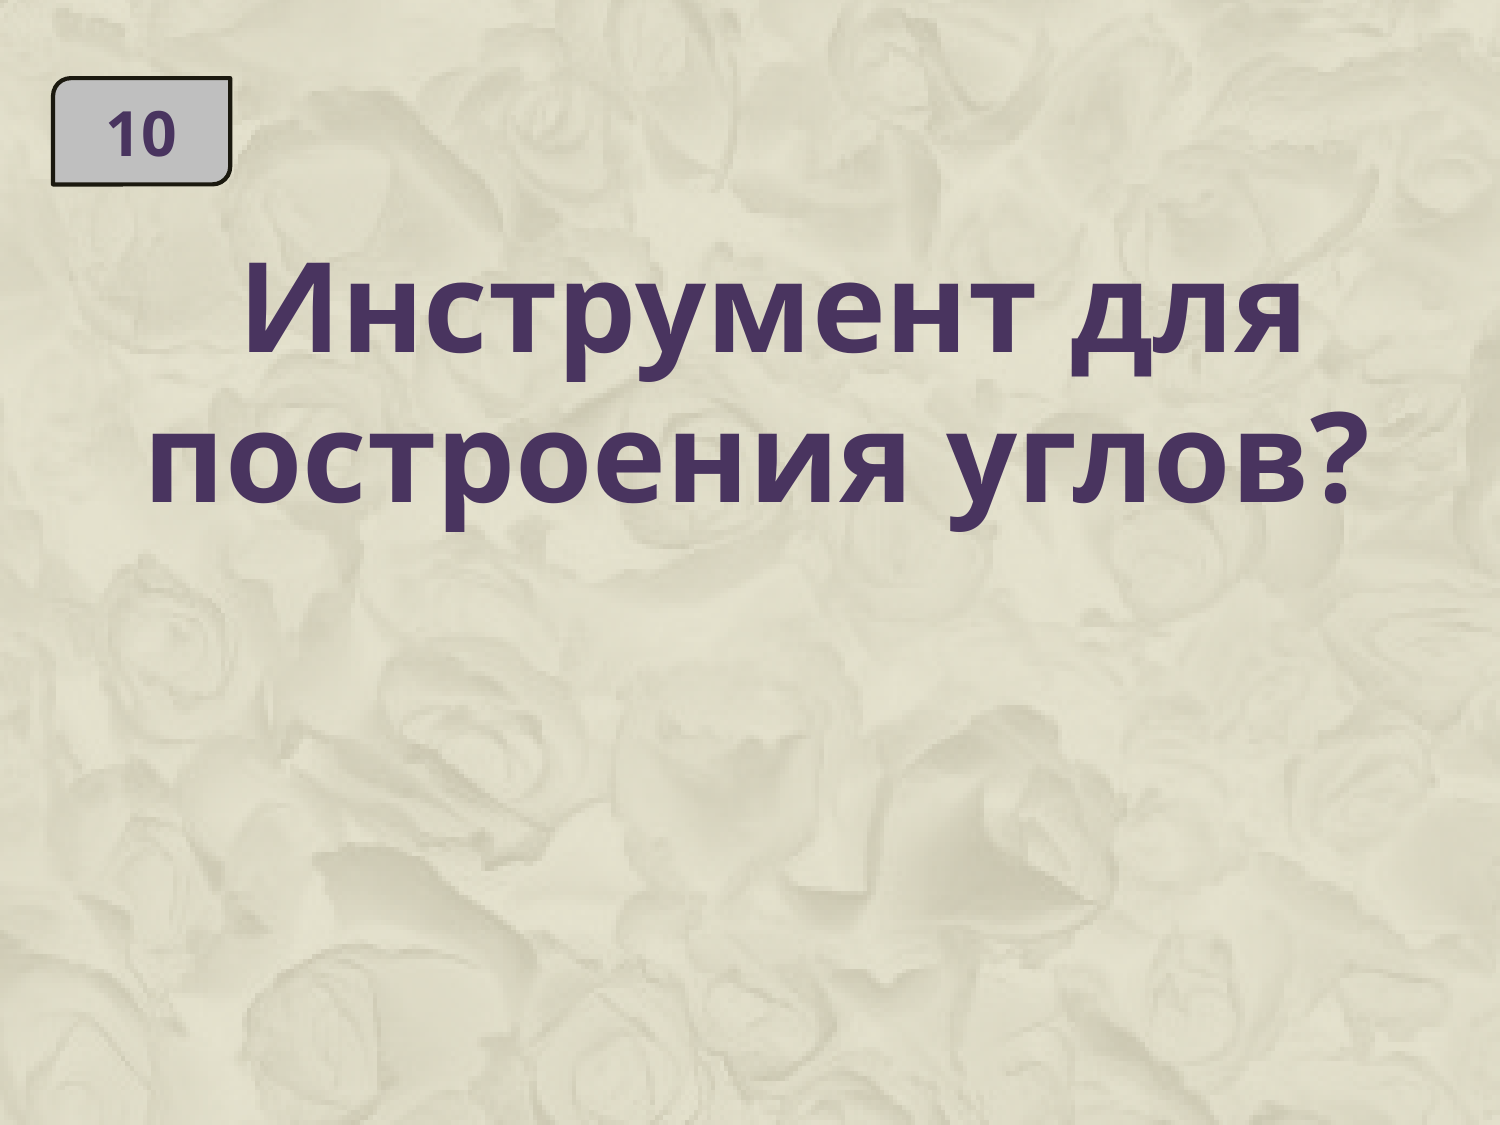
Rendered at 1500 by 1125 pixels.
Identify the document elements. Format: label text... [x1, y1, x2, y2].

text_box 10 [50, 76, 233, 187]
text_box Инструмент для построения углов? [112, 219, 1435, 535]
